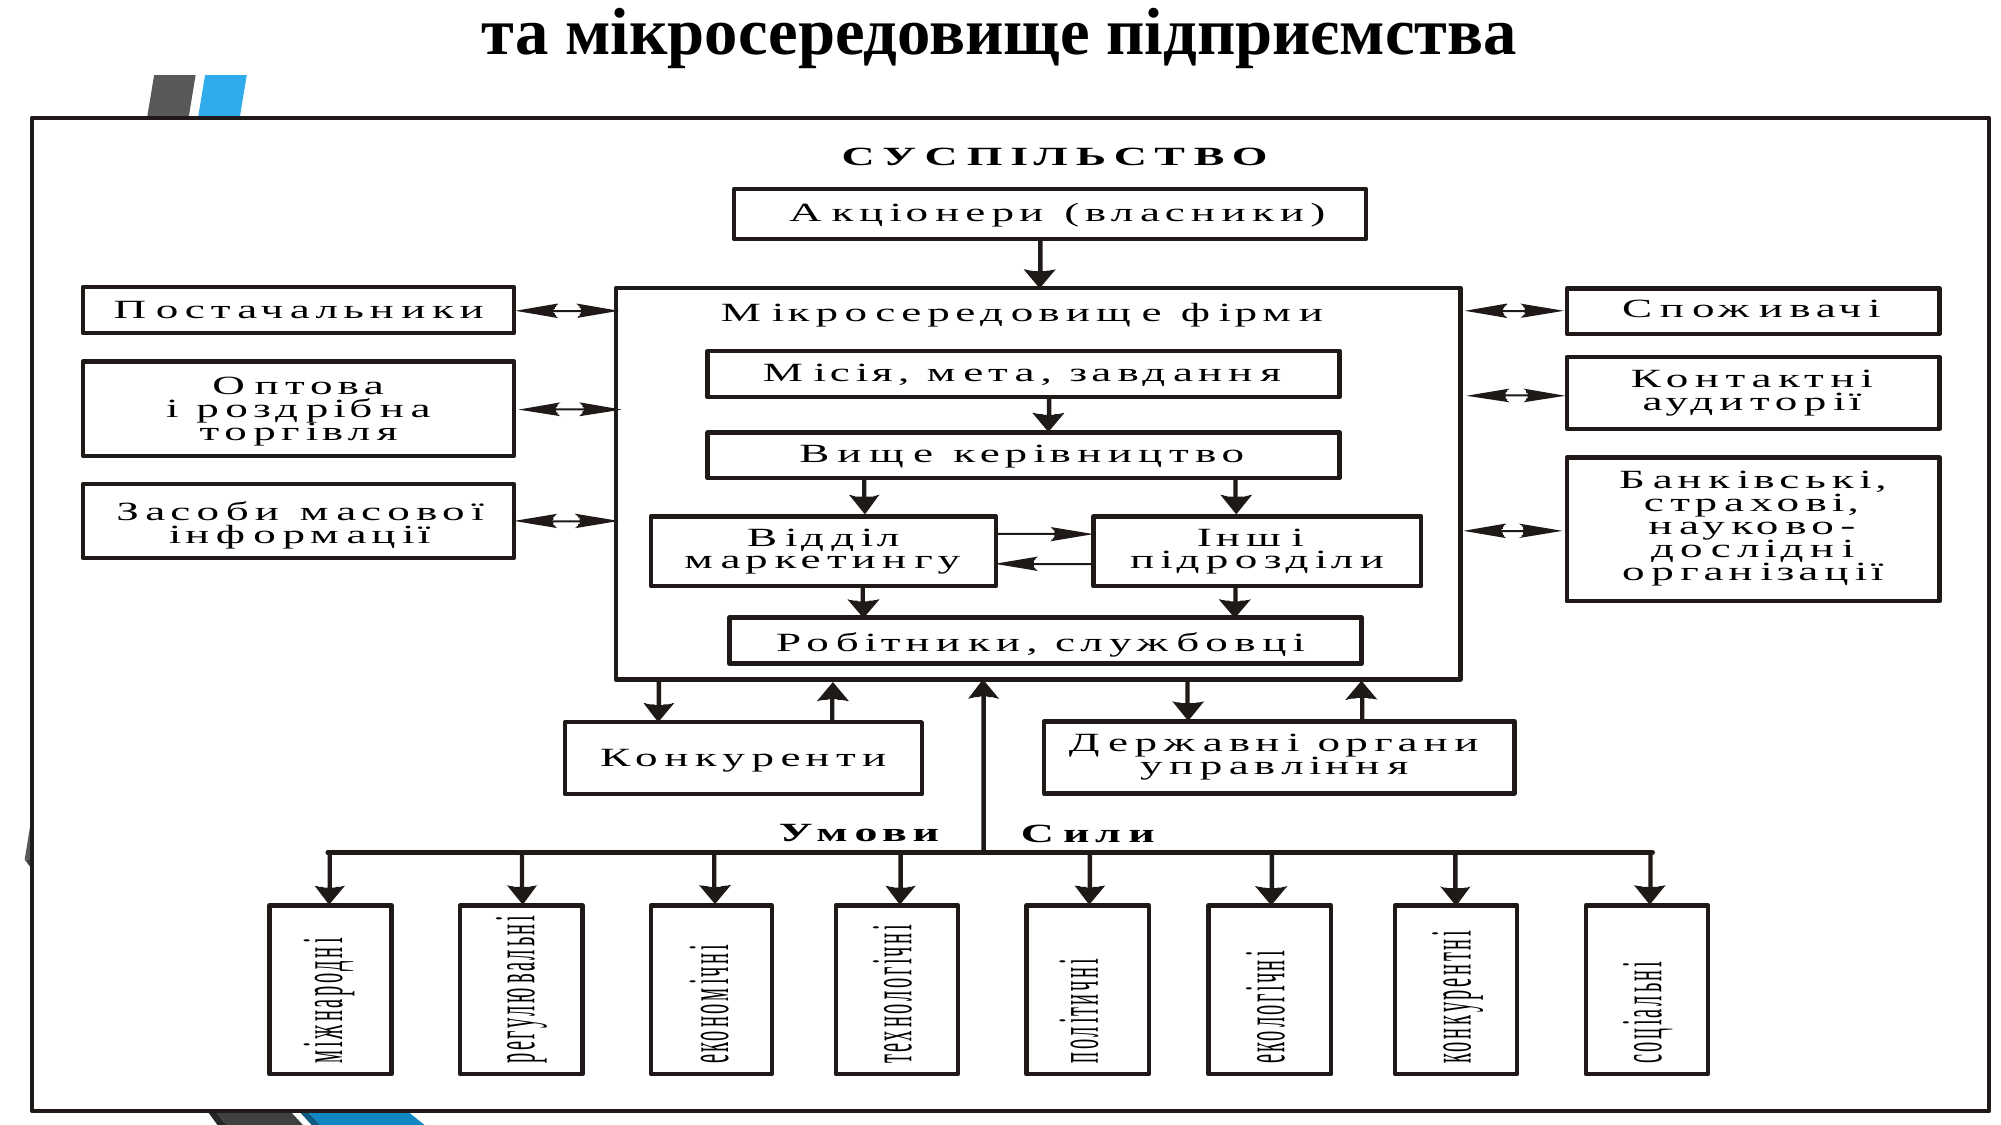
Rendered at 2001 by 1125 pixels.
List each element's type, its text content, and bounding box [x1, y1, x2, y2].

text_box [23, 113, 2000, 1114]
title Навколишнє бізнес-середовище та мікросередовище підприємства [0, 0, 2000, 75]
